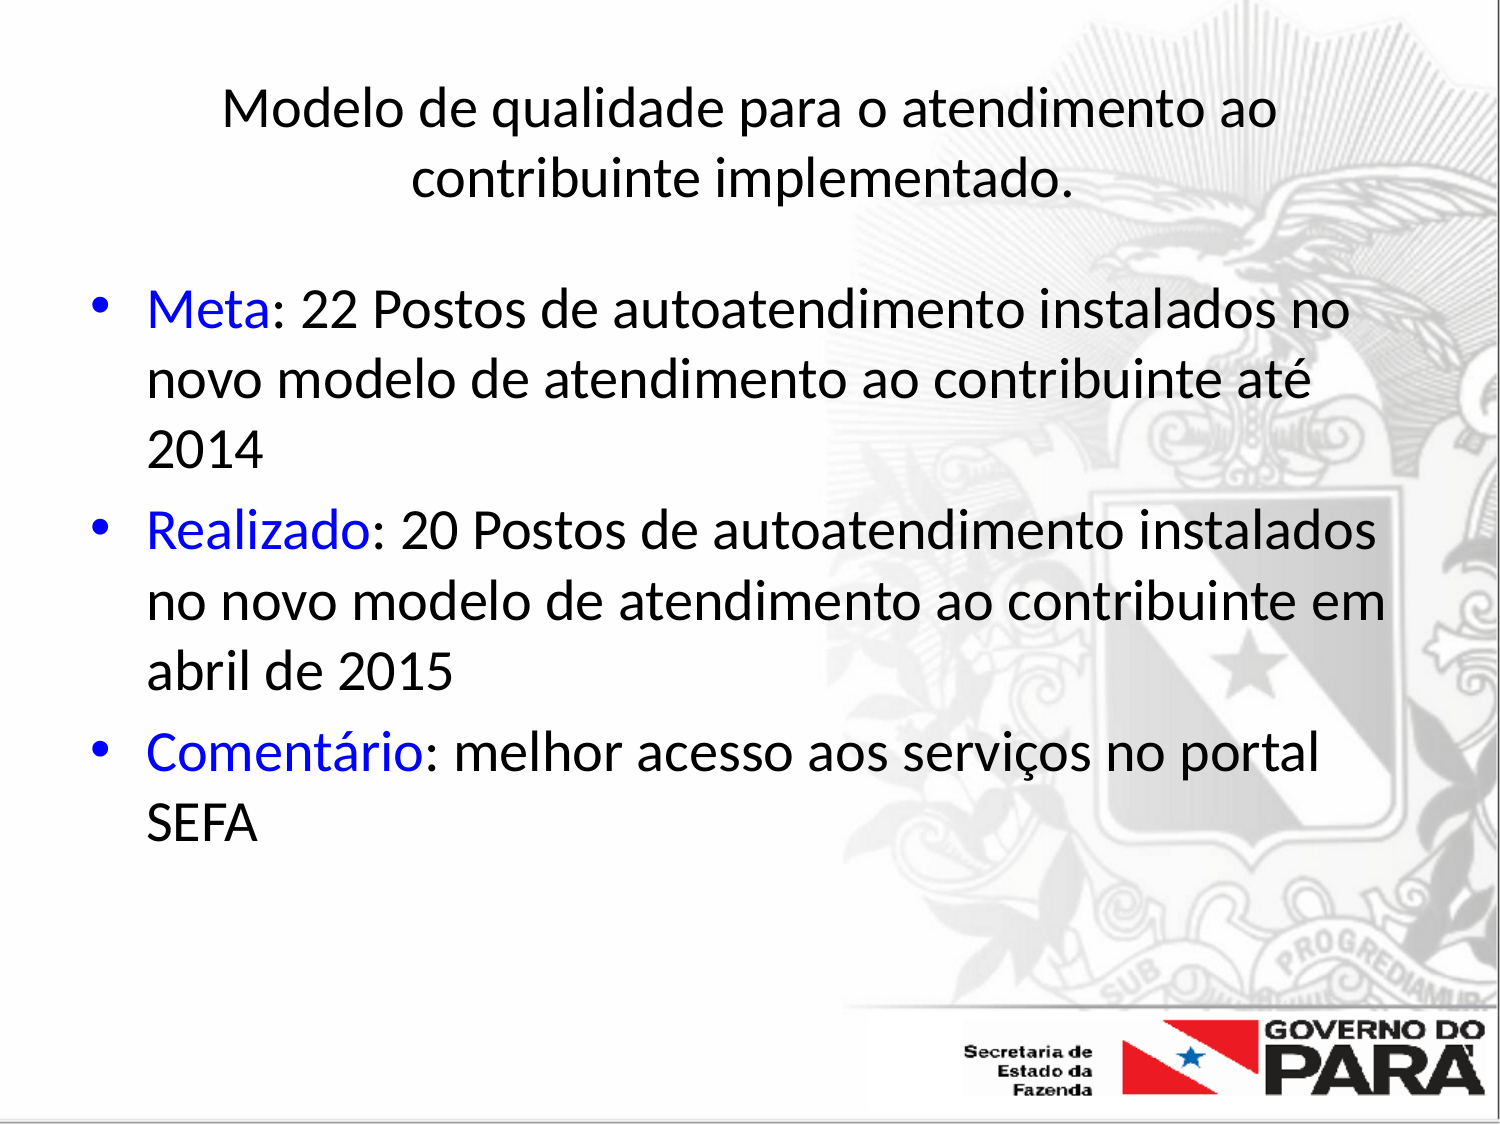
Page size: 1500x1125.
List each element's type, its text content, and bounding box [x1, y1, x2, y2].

picture [0, 0, 1500, 1125]
list Meta: 22 Postos de autoatendimento instalados no novo modelo de atendimento ao contribuinte até 2014 Realizado: 20 Postos de autoatendimento instalados no novo modelo de atendimento ao contribuinte em abril de 2015 Comentário: melhor acesso aos serviços no portal SEFA [74, 262, 1426, 1006]
title Modelo de qualidade para o atendimento ao contribuinte implementado. [74, 44, 1426, 233]
